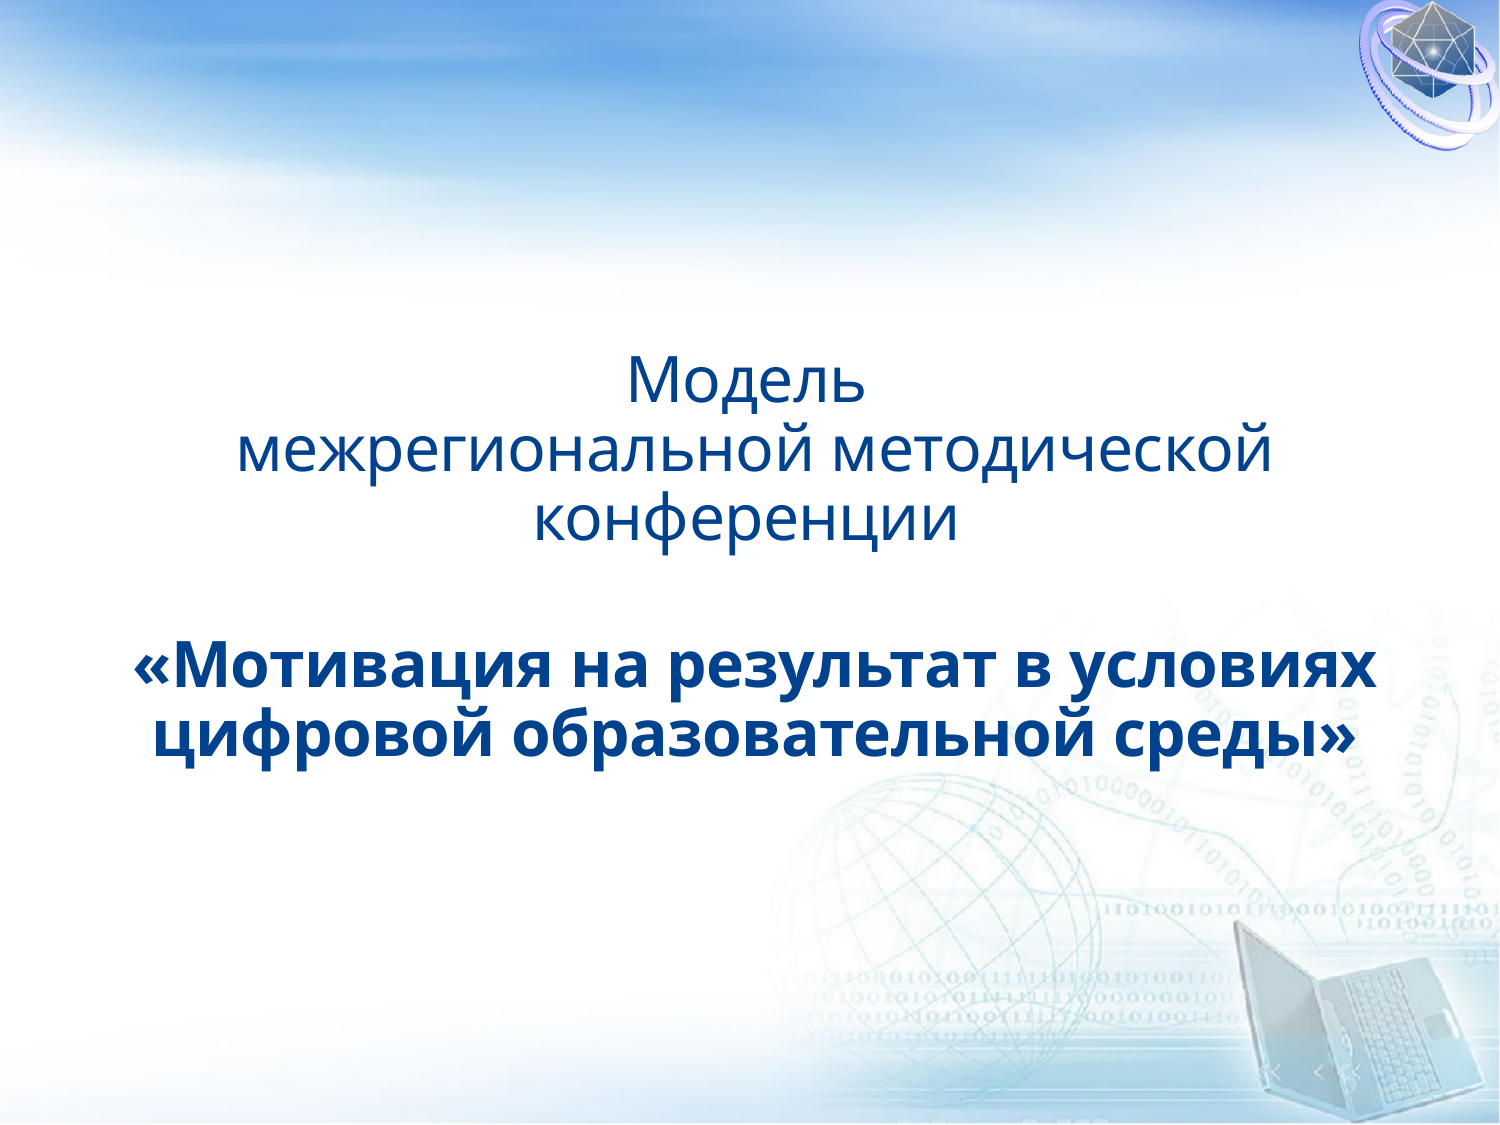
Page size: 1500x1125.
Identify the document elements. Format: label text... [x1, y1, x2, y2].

picture [0, 0, 1500, 1125]
title Модель межрегиональной методической конференции «Мотивация на результат в условиях цифровой образовательной среды» [117, 281, 1393, 779]
